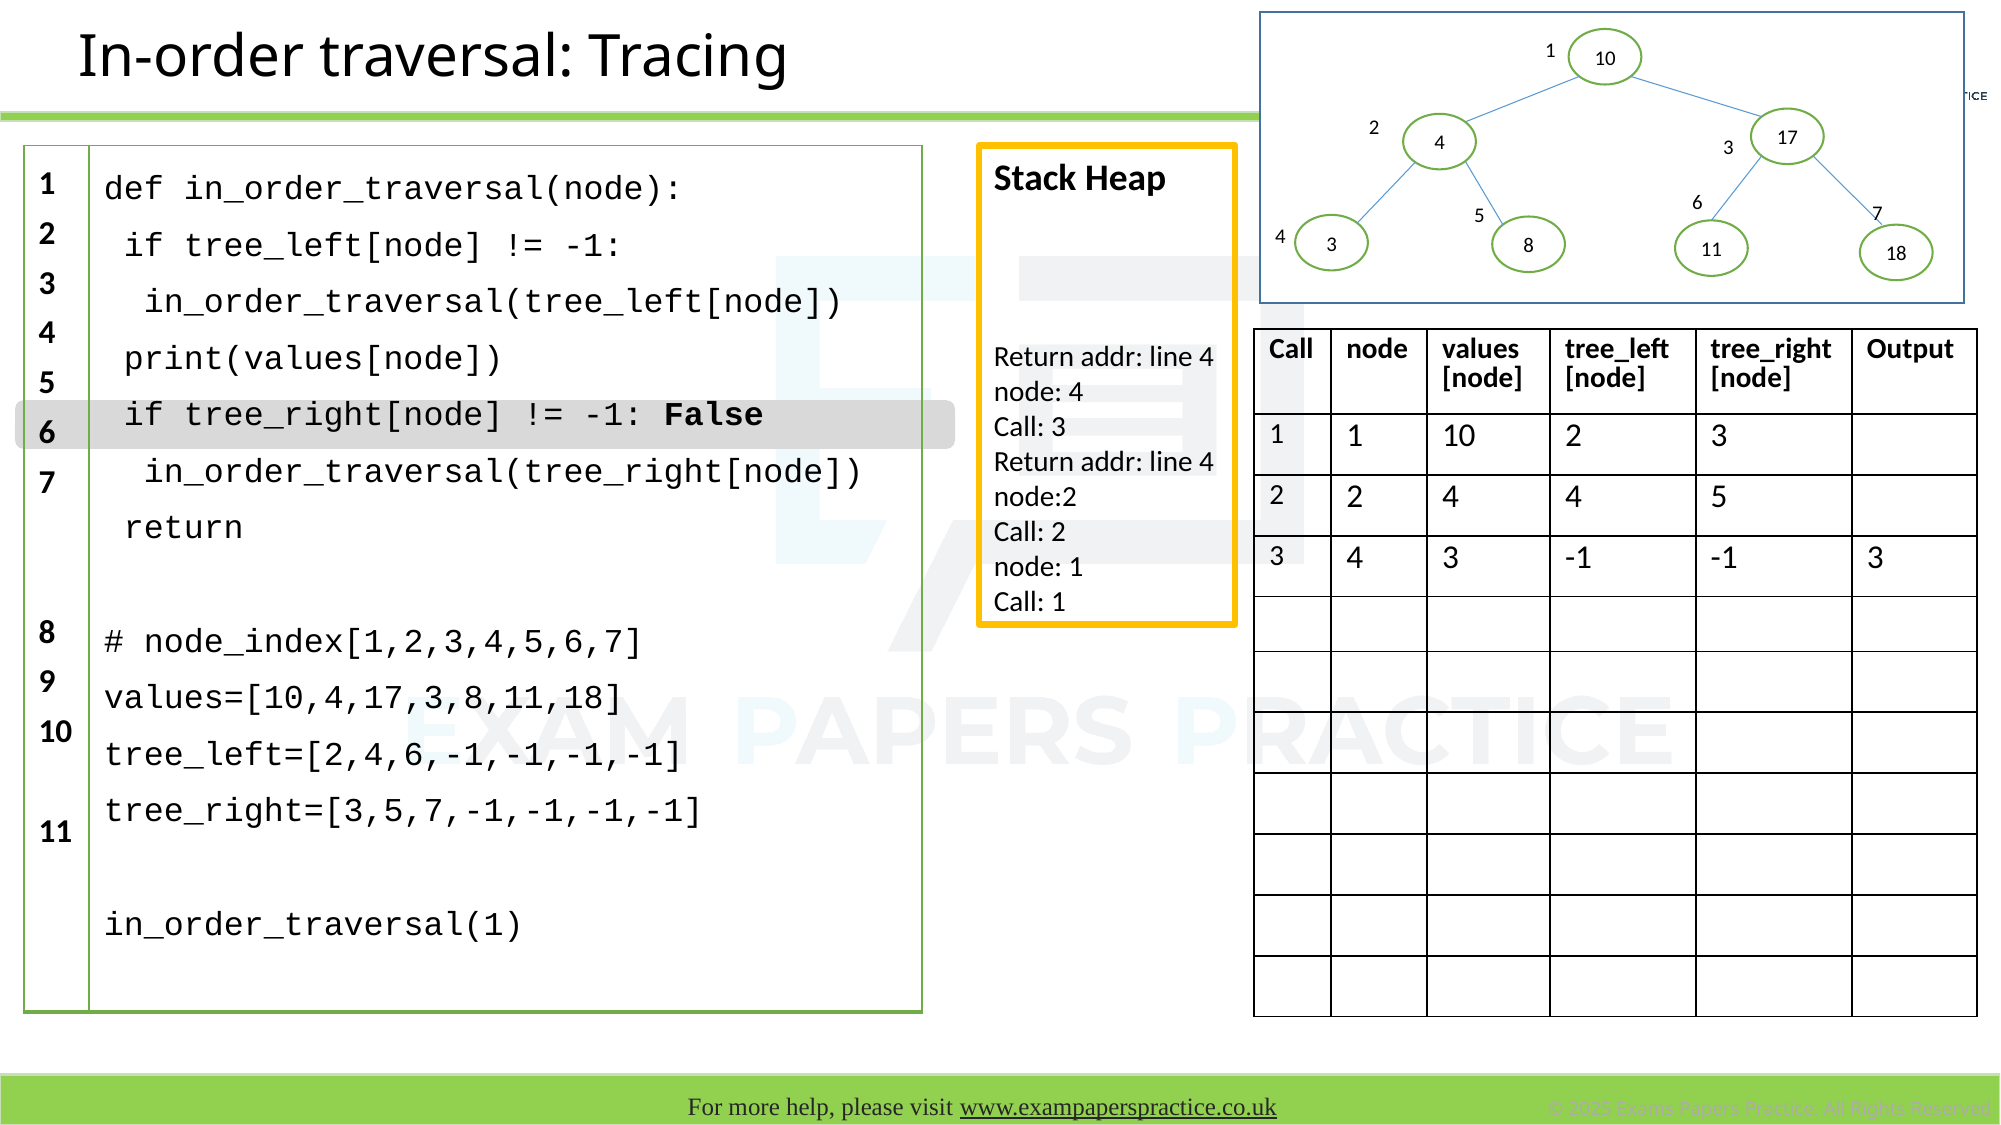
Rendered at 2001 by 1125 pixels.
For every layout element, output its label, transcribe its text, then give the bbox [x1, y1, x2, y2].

table_cell [1332, 896, 1426, 955]
table_cell [1853, 476, 1976, 535]
table_cell 5 [1697, 476, 1851, 535]
title In-order traversal: Tracing [63, 9, 1405, 106]
table_cell [1551, 597, 1695, 651]
table_cell 2 [1255, 476, 1330, 535]
table_header Call [1255, 330, 1330, 413]
table_cell [1255, 713, 1330, 772]
table_cell [1551, 957, 1695, 1016]
table_cell 2 [1551, 415, 1695, 474]
table_header Output [1853, 330, 1976, 413]
table_cell [1697, 957, 1851, 1016]
table_cell 2 [1332, 476, 1426, 535]
table_cell [1551, 774, 1695, 833]
table_cell [1551, 713, 1695, 772]
table_cell 1 [1332, 415, 1426, 474]
table_cell [1332, 652, 1426, 711]
table_header tree_right [node] [1697, 330, 1851, 413]
table_header 1 2 3 4 5 6 7 8 9 10 11 [25, 146, 88, 1010]
table_cell 3 [1697, 415, 1851, 474]
table_cell [1255, 774, 1330, 833]
table_cell -1 [1551, 537, 1695, 596]
table_cell 1 [1255, 415, 1330, 474]
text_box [1260, 12, 1965, 303]
table_header tree_left [node] [1551, 330, 1695, 413]
table_cell [1697, 774, 1851, 833]
text_box [14, 400, 23, 449]
table_cell [1697, 597, 1851, 651]
table_cell [1332, 774, 1426, 833]
table_cell [1853, 774, 1976, 833]
table_cell [1428, 957, 1549, 1016]
table_cell [1428, 896, 1549, 955]
table_cell 3 [1853, 537, 1976, 596]
table_cell [1551, 652, 1695, 711]
table_cell [1255, 652, 1330, 711]
table_cell [1853, 597, 1976, 651]
table_cell [1697, 896, 1851, 955]
table_cell [1853, 896, 1976, 955]
table_cell [1697, 652, 1851, 711]
table_cell [1255, 896, 1330, 955]
table_cell [1428, 597, 1549, 651]
table_cell [1428, 774, 1549, 833]
table_cell [1332, 957, 1426, 1016]
table_cell [1853, 652, 1976, 711]
table_cell [1255, 835, 1330, 894]
table_cell [1428, 652, 1549, 711]
table_cell [1853, 415, 1976, 474]
table_cell [1853, 713, 1976, 772]
table_cell [1255, 957, 1330, 1016]
table_cell [1853, 957, 1976, 1016]
table_cell [1697, 713, 1851, 772]
table_header def in_order_traversal(node): if tree_left[node] != -1: in_order_traversal(tree_left[node]) print(values[node]) if tree_right[node] != -1: False in_order_traversal(tree_right[node]) return # node_index[1,2,3,4,5,6,7] values=[10,4,17,3,8,11,18] tree_left=[2,4,6,-1,-1,-1,-1] tree_right=[3,5,7,-1,-1,-1,-1] in_order_traversal(1) [90, 146, 921, 1010]
table_cell 3 [1255, 537, 1330, 596]
table_cell [1853, 835, 1976, 894]
table_cell 10 [1428, 415, 1549, 474]
table_cell [1428, 713, 1549, 772]
table_cell -1 [1697, 537, 1851, 596]
table_cell [1332, 835, 1426, 894]
table_cell [1332, 597, 1426, 651]
table_cell 4 [1428, 476, 1549, 535]
table_cell [1551, 835, 1695, 894]
text_box [923, 400, 956, 449]
table_cell [1697, 835, 1851, 894]
table_header node [1332, 330, 1426, 413]
table_cell 3 [1428, 537, 1549, 596]
text_box Stack Heap Return addr: line 4 node: 4 Call: 3 Return addr: line 4 node:2 Call: 2 node: 1 Call: 1 [979, 145, 1236, 625]
table_cell [1255, 597, 1330, 651]
table_cell 4 [1551, 476, 1695, 535]
table_header values [node] [1428, 330, 1549, 413]
table_cell [1551, 896, 1695, 955]
table_cell 4 [1332, 537, 1426, 596]
table_cell [1332, 713, 1426, 772]
table_cell [1428, 835, 1549, 894]
